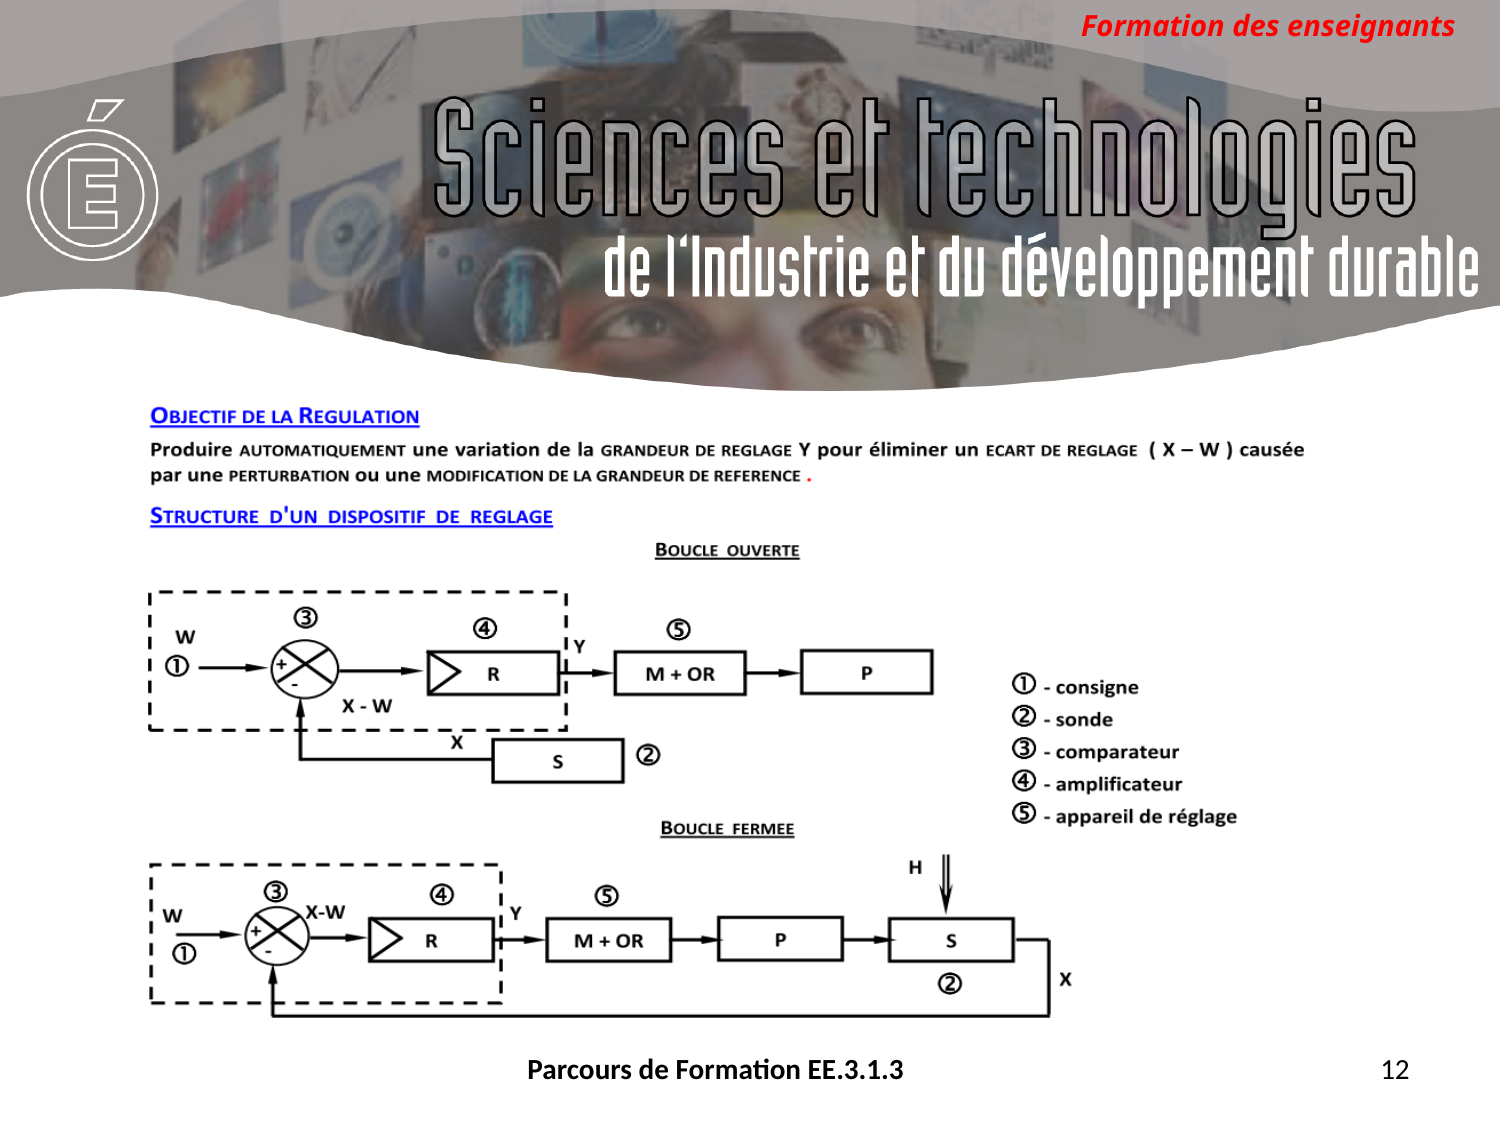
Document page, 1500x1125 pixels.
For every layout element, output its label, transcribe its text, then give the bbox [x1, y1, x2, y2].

footer Parcours de Formation EE.3.1.3 [512, 1052, 1075, 1103]
picture [0, 0, 1500, 1043]
slide_number 12 [1075, 1042, 1425, 1103]
